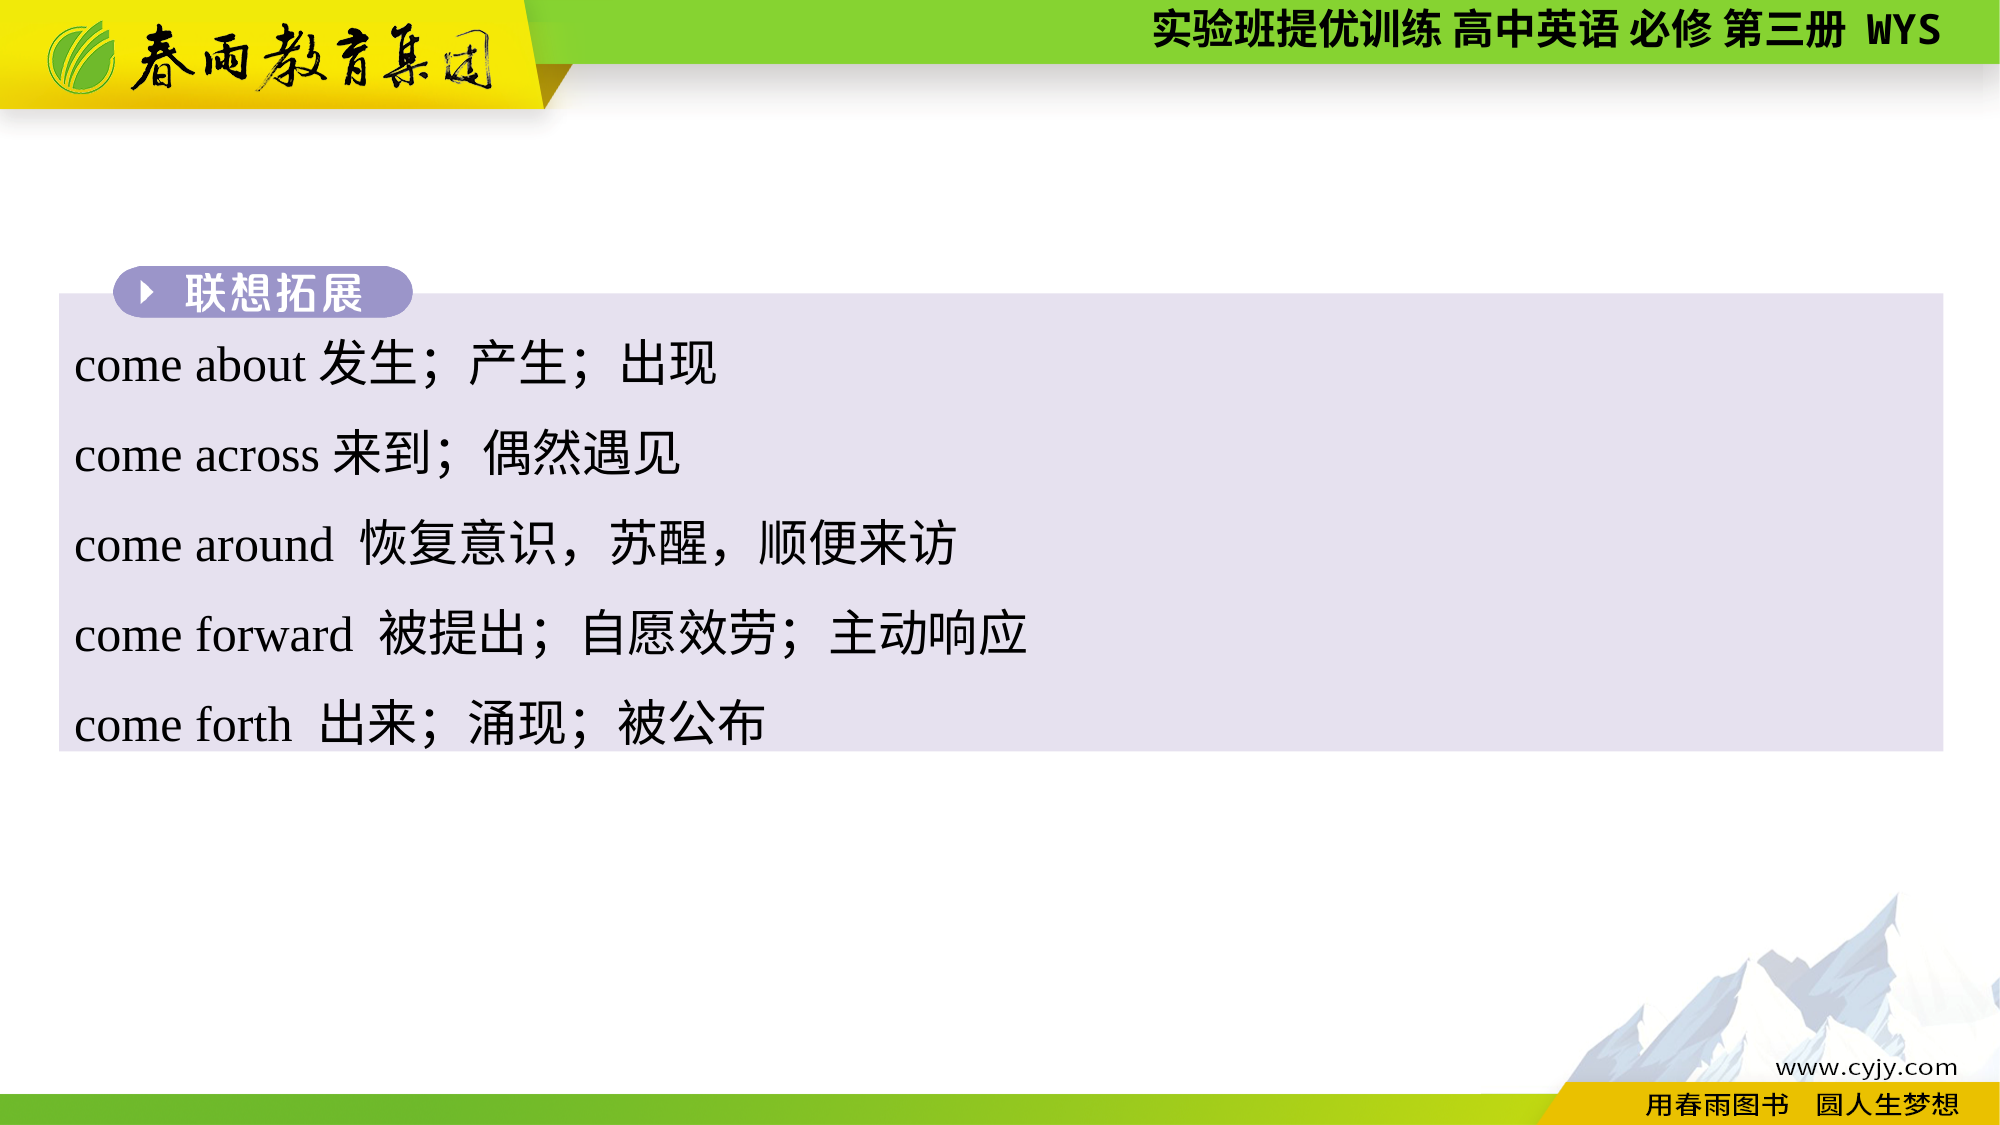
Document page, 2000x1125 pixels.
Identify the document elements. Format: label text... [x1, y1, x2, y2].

picture [0, 0, 2000, 1125]
list come about发生；产生；出现 come across来到；偶然遇见 come around 恢复意识，苏醒，顺便来访 come forward 被提出；自愿效劳；主动响应 come forth 出来；涌现；被公布 [59, 293, 1944, 752]
